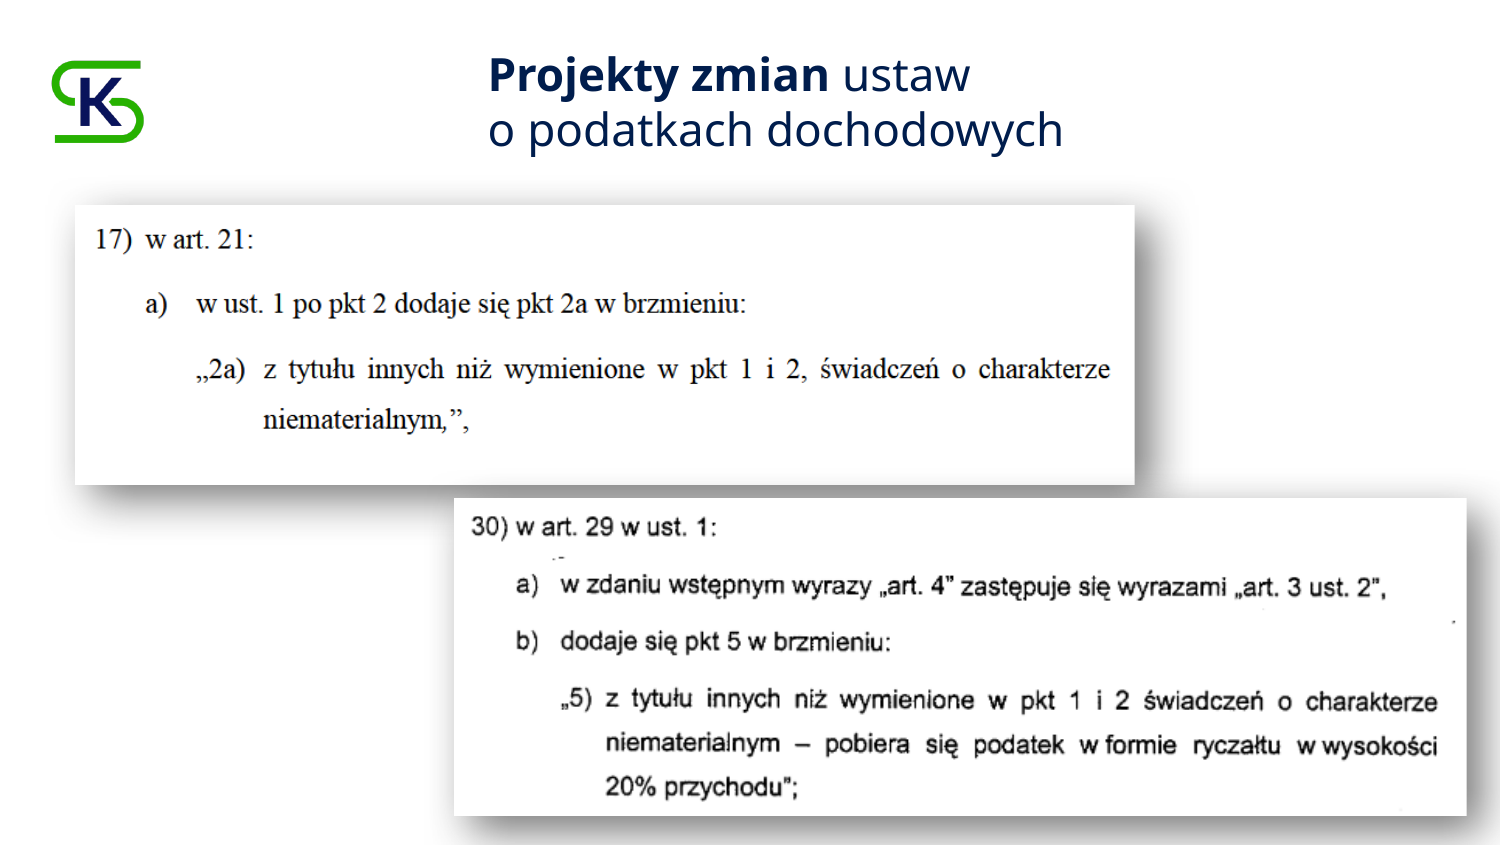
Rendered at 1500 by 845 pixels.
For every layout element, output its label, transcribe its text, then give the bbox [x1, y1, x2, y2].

picture [49, 45, 151, 145]
picture [453, 497, 1467, 817]
title Projekty zmian ustaw o podatkach dochodowych [487, 45, 1500, 157]
picture [74, 205, 1135, 486]
